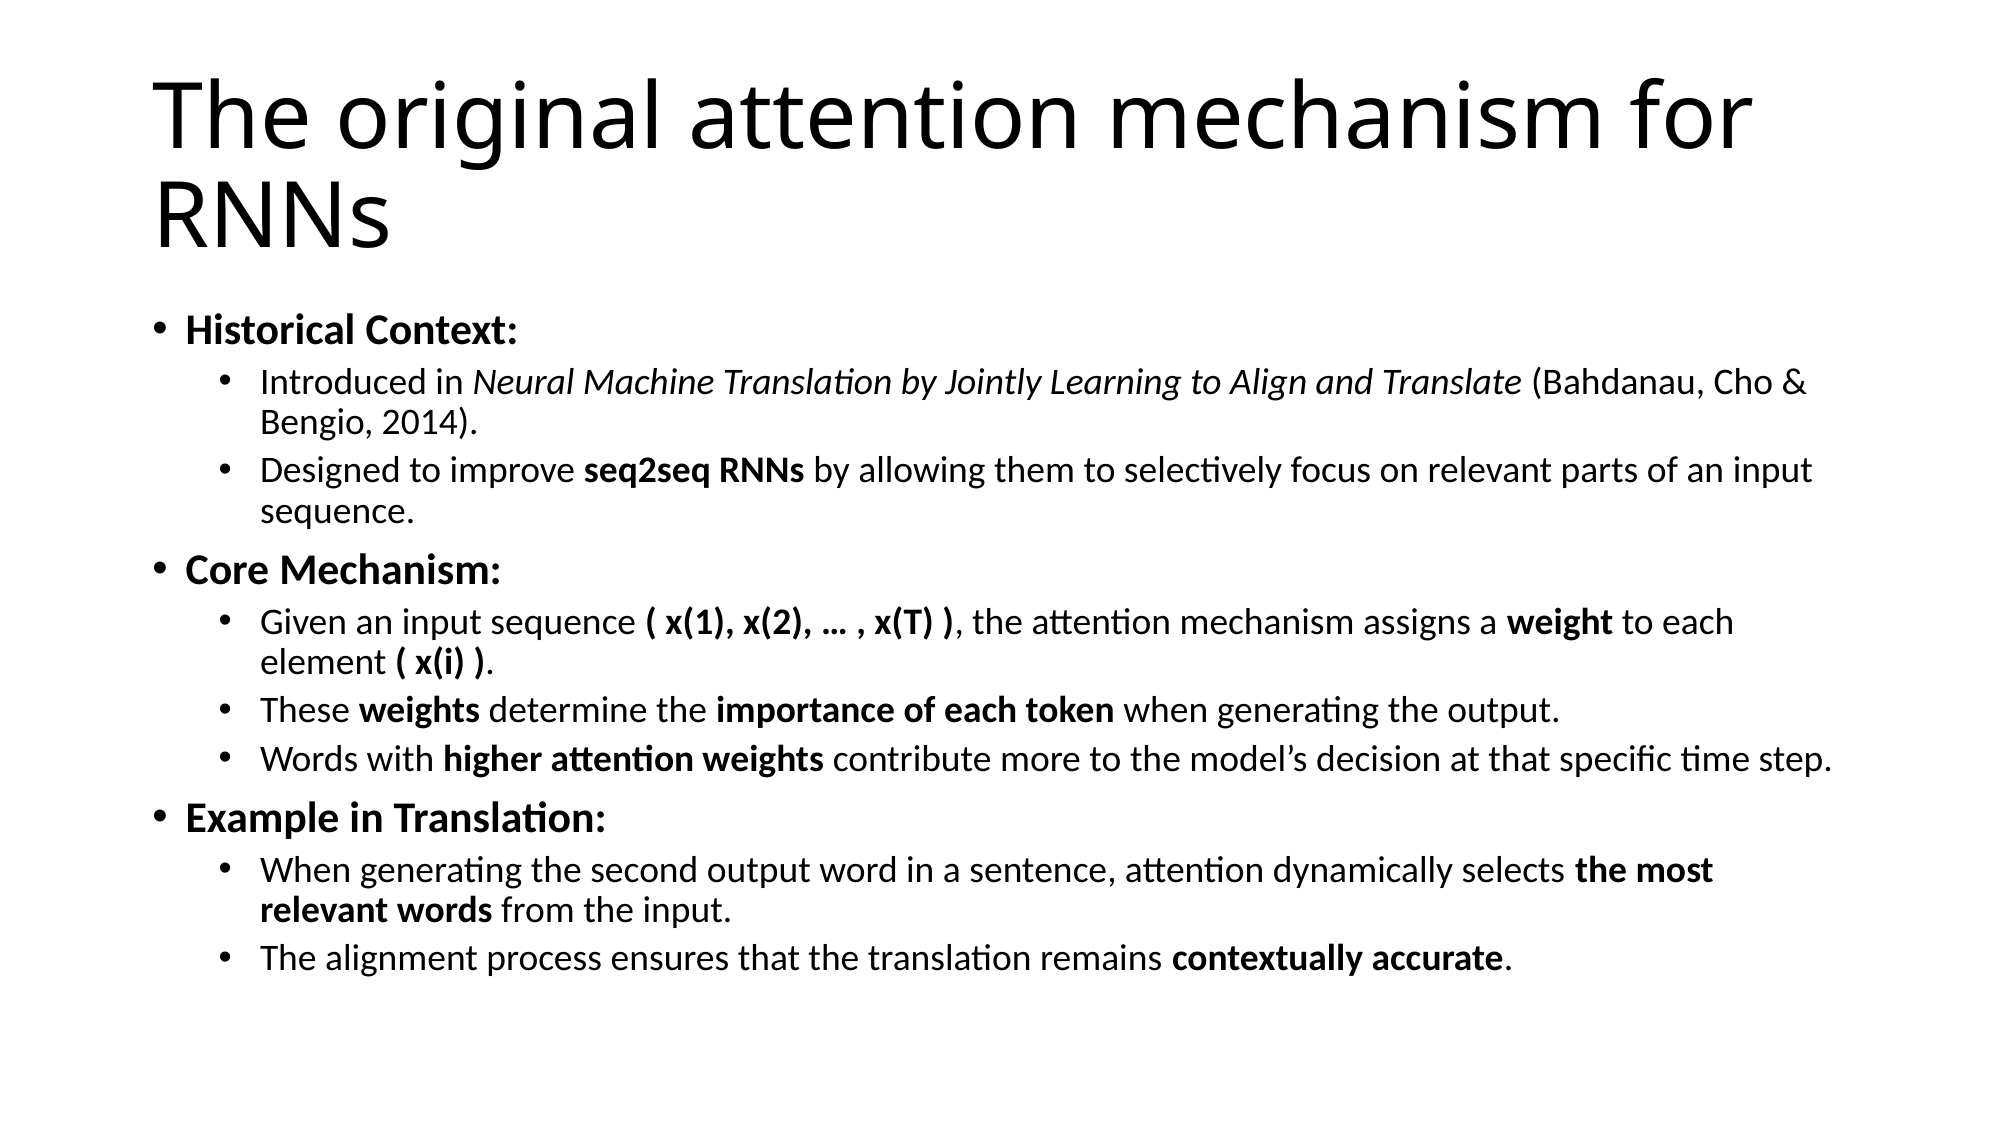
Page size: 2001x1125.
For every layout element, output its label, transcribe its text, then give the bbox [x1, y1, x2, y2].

list Historical Context: Introduced in Neural Machine Translation by Jointly Learning to Align and Translate (Bahdanau, Cho & Bengio, 2014). Designed to improve seq2seq RNNs by allowing them to selectively focus on relevant parts of an input sequence. Core Mechanism: Given an input sequence ( x(1), x(2), … , x(T) ), the attention mechanism assigns a weight to each element ( x(i) ). These weights determine the importance of each token when generating the output. Words with higher attention weights contribute more to the model’s decision at that specific time step. Example in Translation: When generating the second output word in a sentence, attention dynamically selects the most relevant words from the input. The alignment process ensures that the translation remains contextually accurate. [137, 299, 1863, 1014]
title The original attention mechanism for RNNs [137, 59, 1863, 278]
